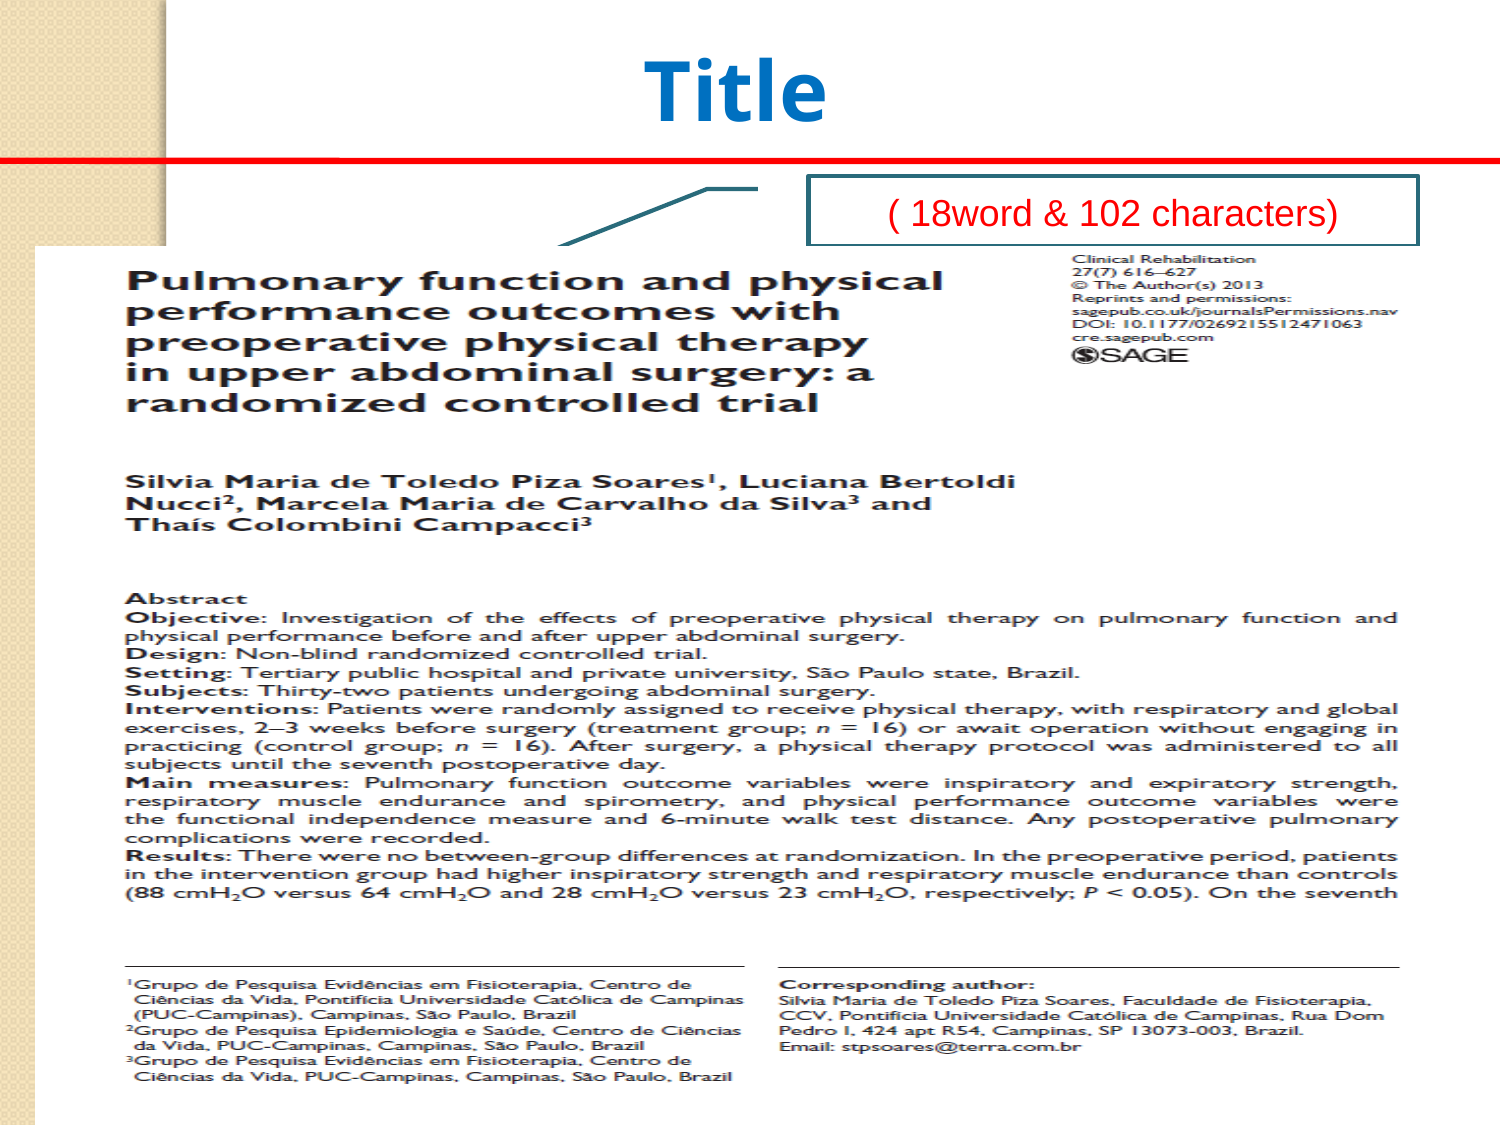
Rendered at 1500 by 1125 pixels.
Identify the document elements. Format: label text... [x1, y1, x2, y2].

text_box ( 18word & 102 characters) [806, 174, 1420, 242]
text_box Title [64, 30, 1447, 146]
picture [34, 245, 1466, 1125]
text_box ( 18word & 102 characters) [567, 186, 758, 242]
